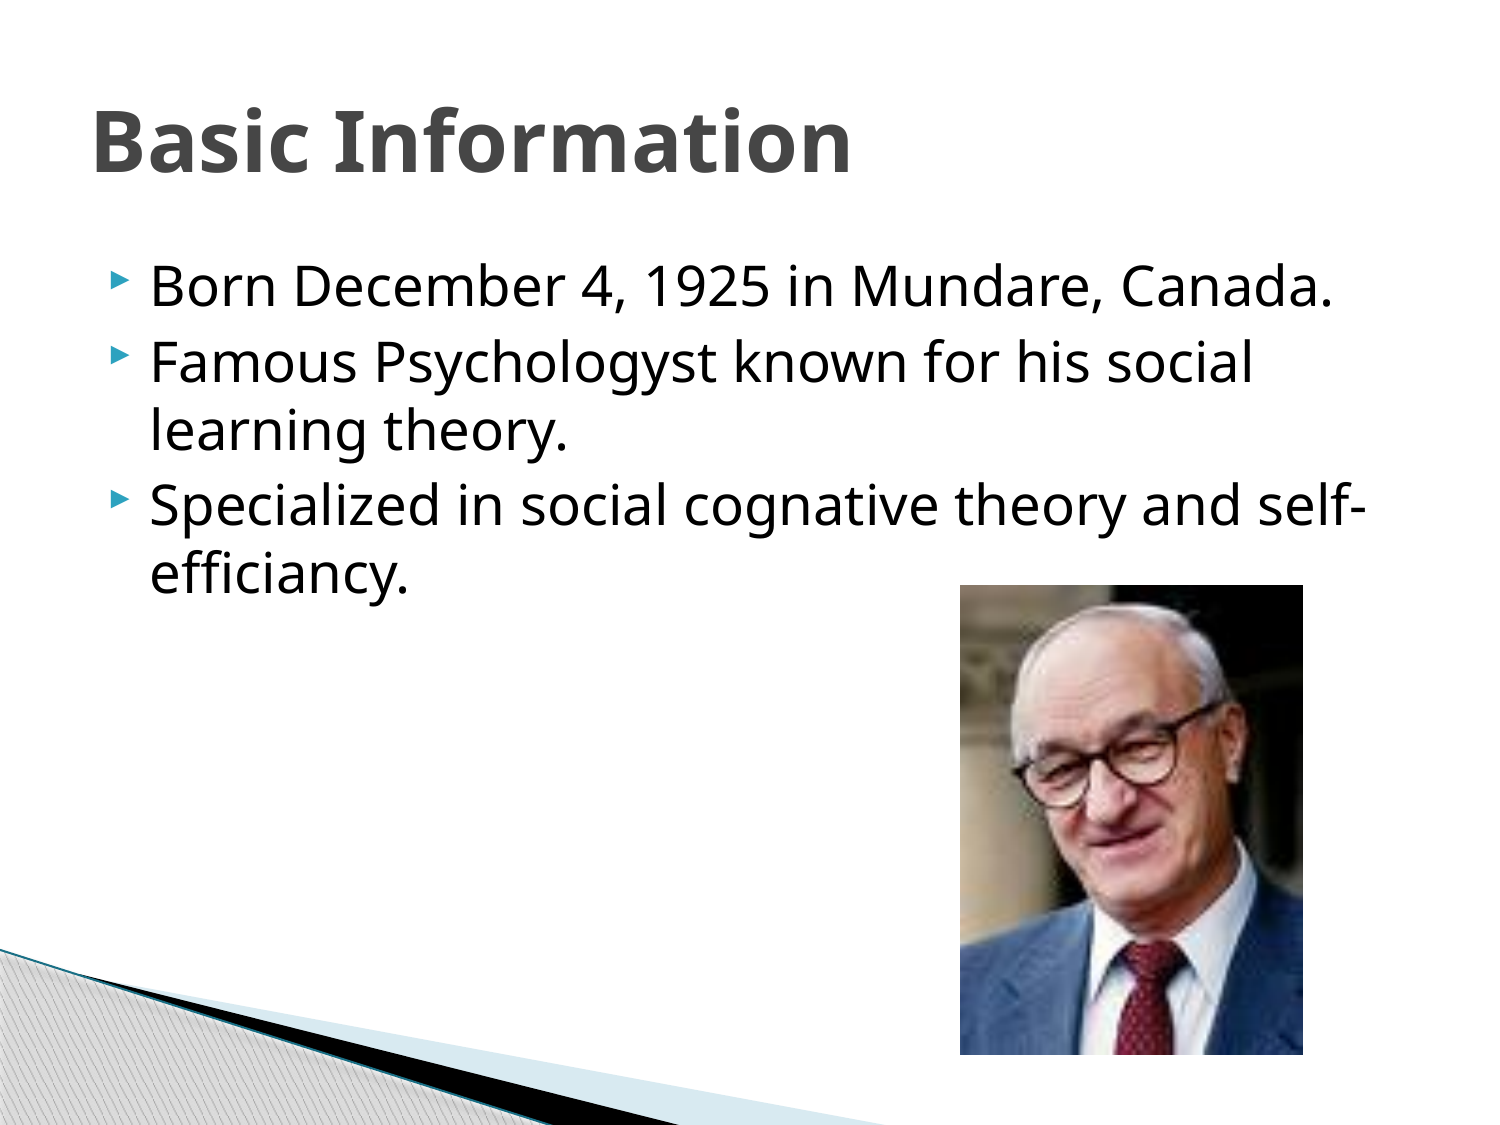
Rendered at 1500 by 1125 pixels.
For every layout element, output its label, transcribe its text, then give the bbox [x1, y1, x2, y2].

list Born December 4, 1925 in Mundare, Canada. Famous Psychologyst known for his social learning theory. Specialized in social cognative theory and self-efficiancy. [75, 243, 1425, 986]
picture [960, 585, 1303, 1056]
title Basic Information [75, 45, 1425, 233]
